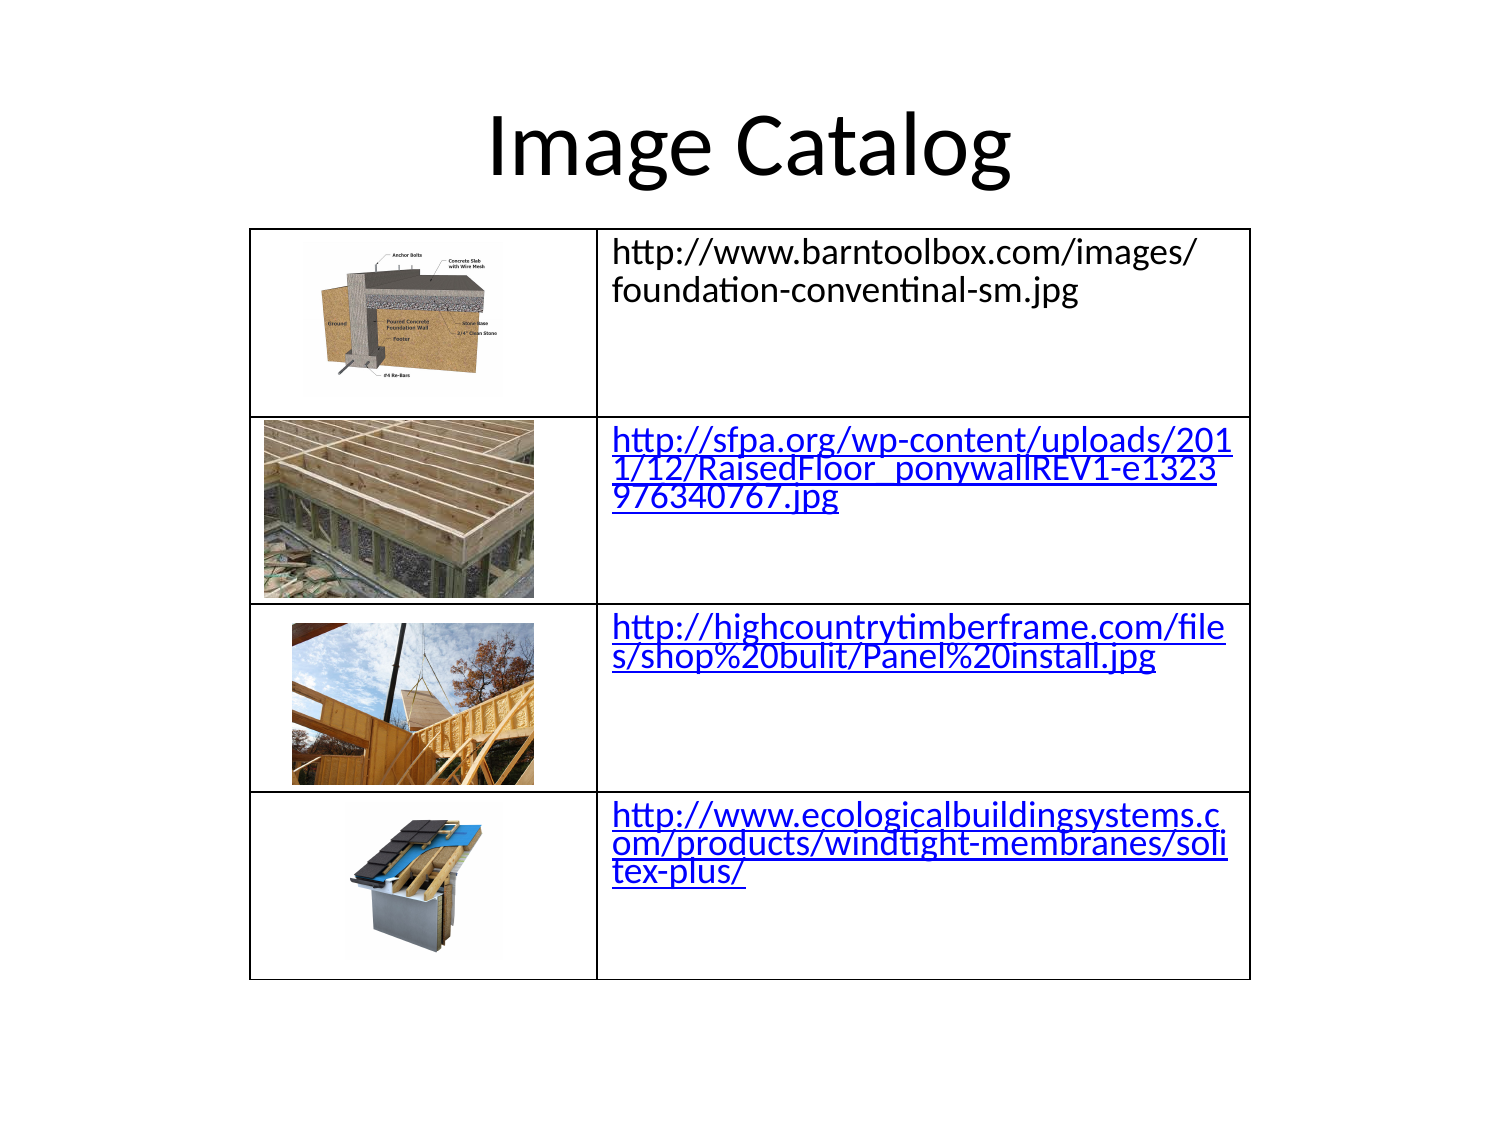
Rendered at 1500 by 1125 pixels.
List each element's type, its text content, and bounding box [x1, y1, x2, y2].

picture [264, 420, 534, 598]
title Image Catalog [75, 45, 1425, 233]
table_cell [251, 418, 596, 603]
table_cell [251, 605, 596, 791]
table_cell http://highcountrytimberframe.com/files/shop%20bulit/Panel%20install.jpg [598, 605, 1249, 791]
picture [292, 623, 534, 785]
table_header [251, 230, 596, 416]
picture [345, 802, 503, 960]
table_header http://www.barntoolbox.com/images/foundation-conventinal-sm.jpg [598, 230, 1249, 416]
table_cell [251, 793, 596, 979]
table_cell http://www.ecologicalbuildingsystems.com/products/windtight-membranes/solitex-plus/ [598, 793, 1249, 979]
table_cell http://sfpa.org/wp-content/uploads/2011/12/RaisedFloor_ponywallREV1-e1323976340767.jpg [598, 418, 1249, 603]
picture [303, 242, 503, 397]
